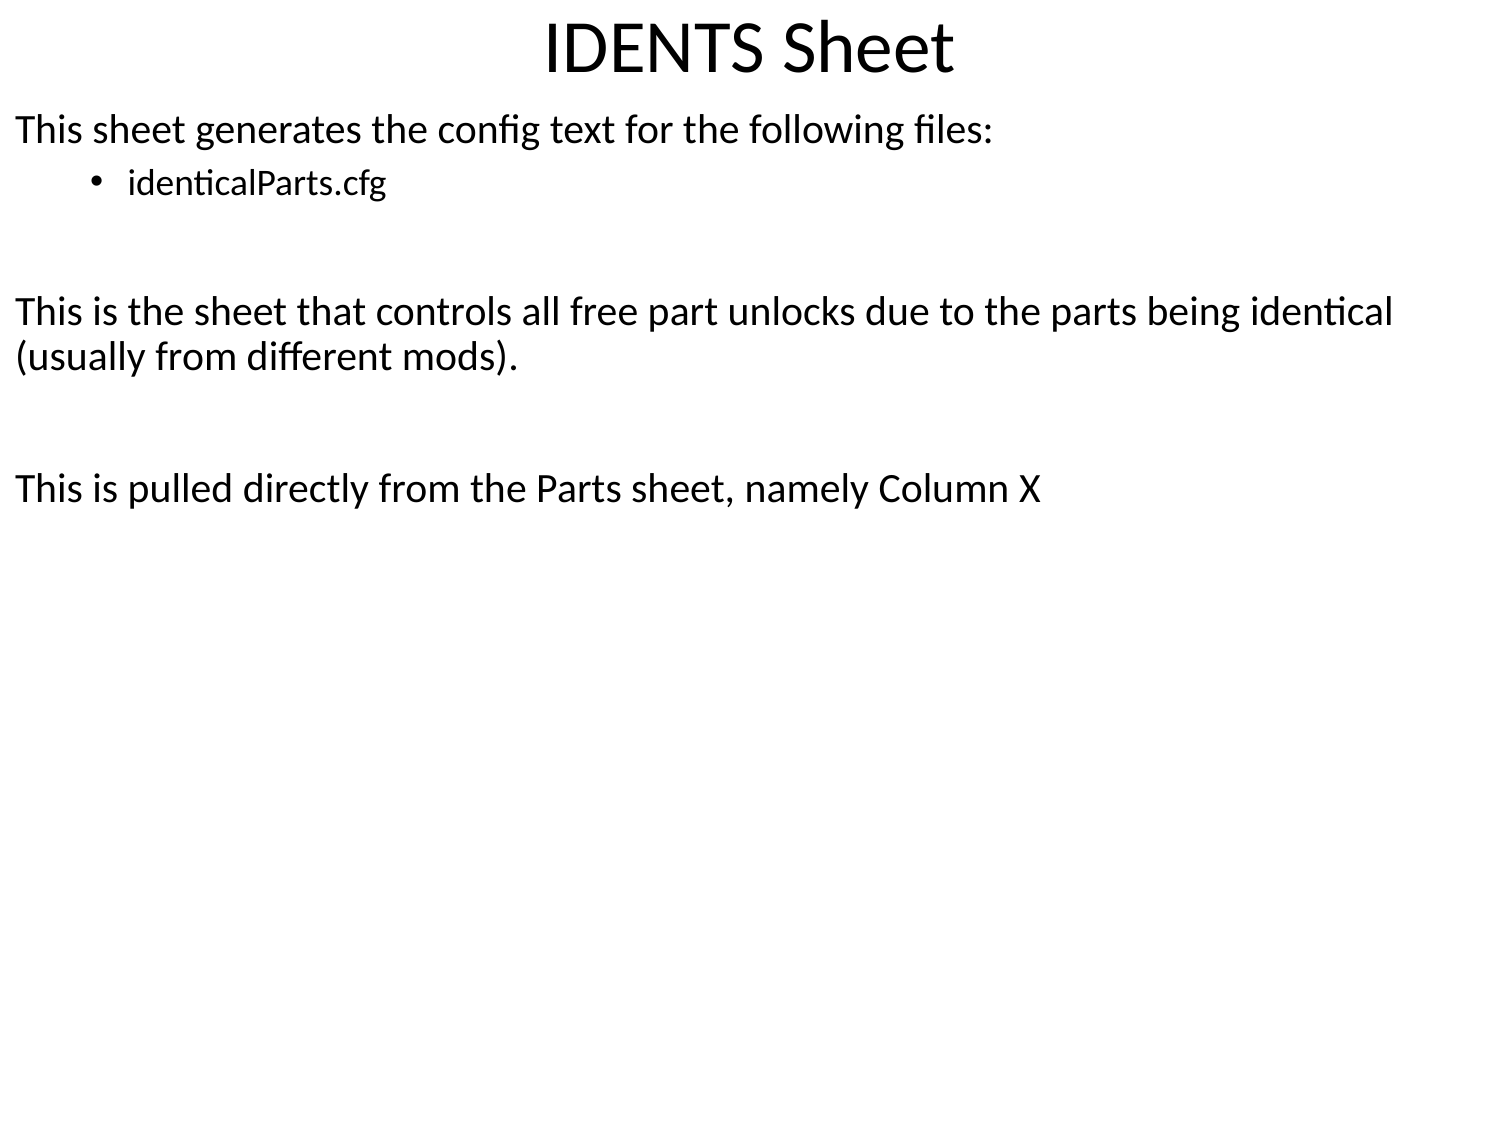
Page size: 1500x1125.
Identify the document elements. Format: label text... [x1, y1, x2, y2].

title IDENTS Sheet [0, 0, 1500, 97]
list This sheet generates the config text for the following files: identicalParts.cfg This is the sheet that controls all free part unlocks due to the parts being identical (usually from different mods). This is pulled directly from the Parts sheet, namely Column X [0, 99, 1500, 1125]
